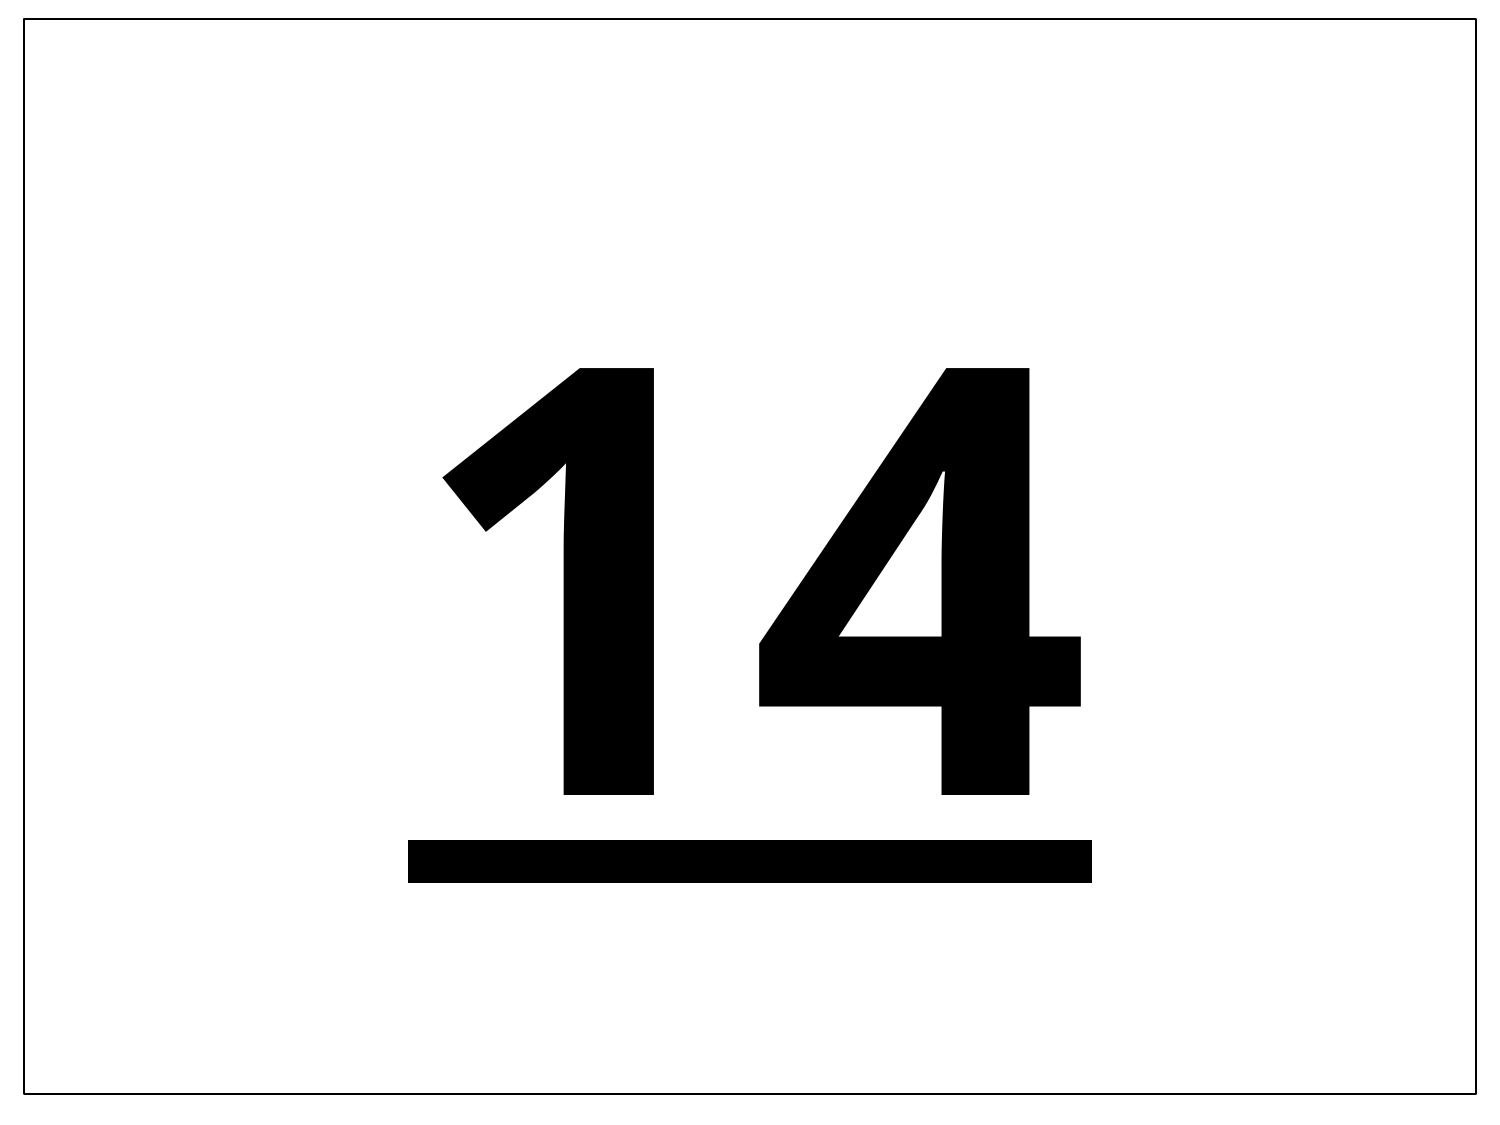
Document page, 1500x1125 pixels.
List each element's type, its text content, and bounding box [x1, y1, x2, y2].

text_box 14 [21, 17, 1479, 1096]
